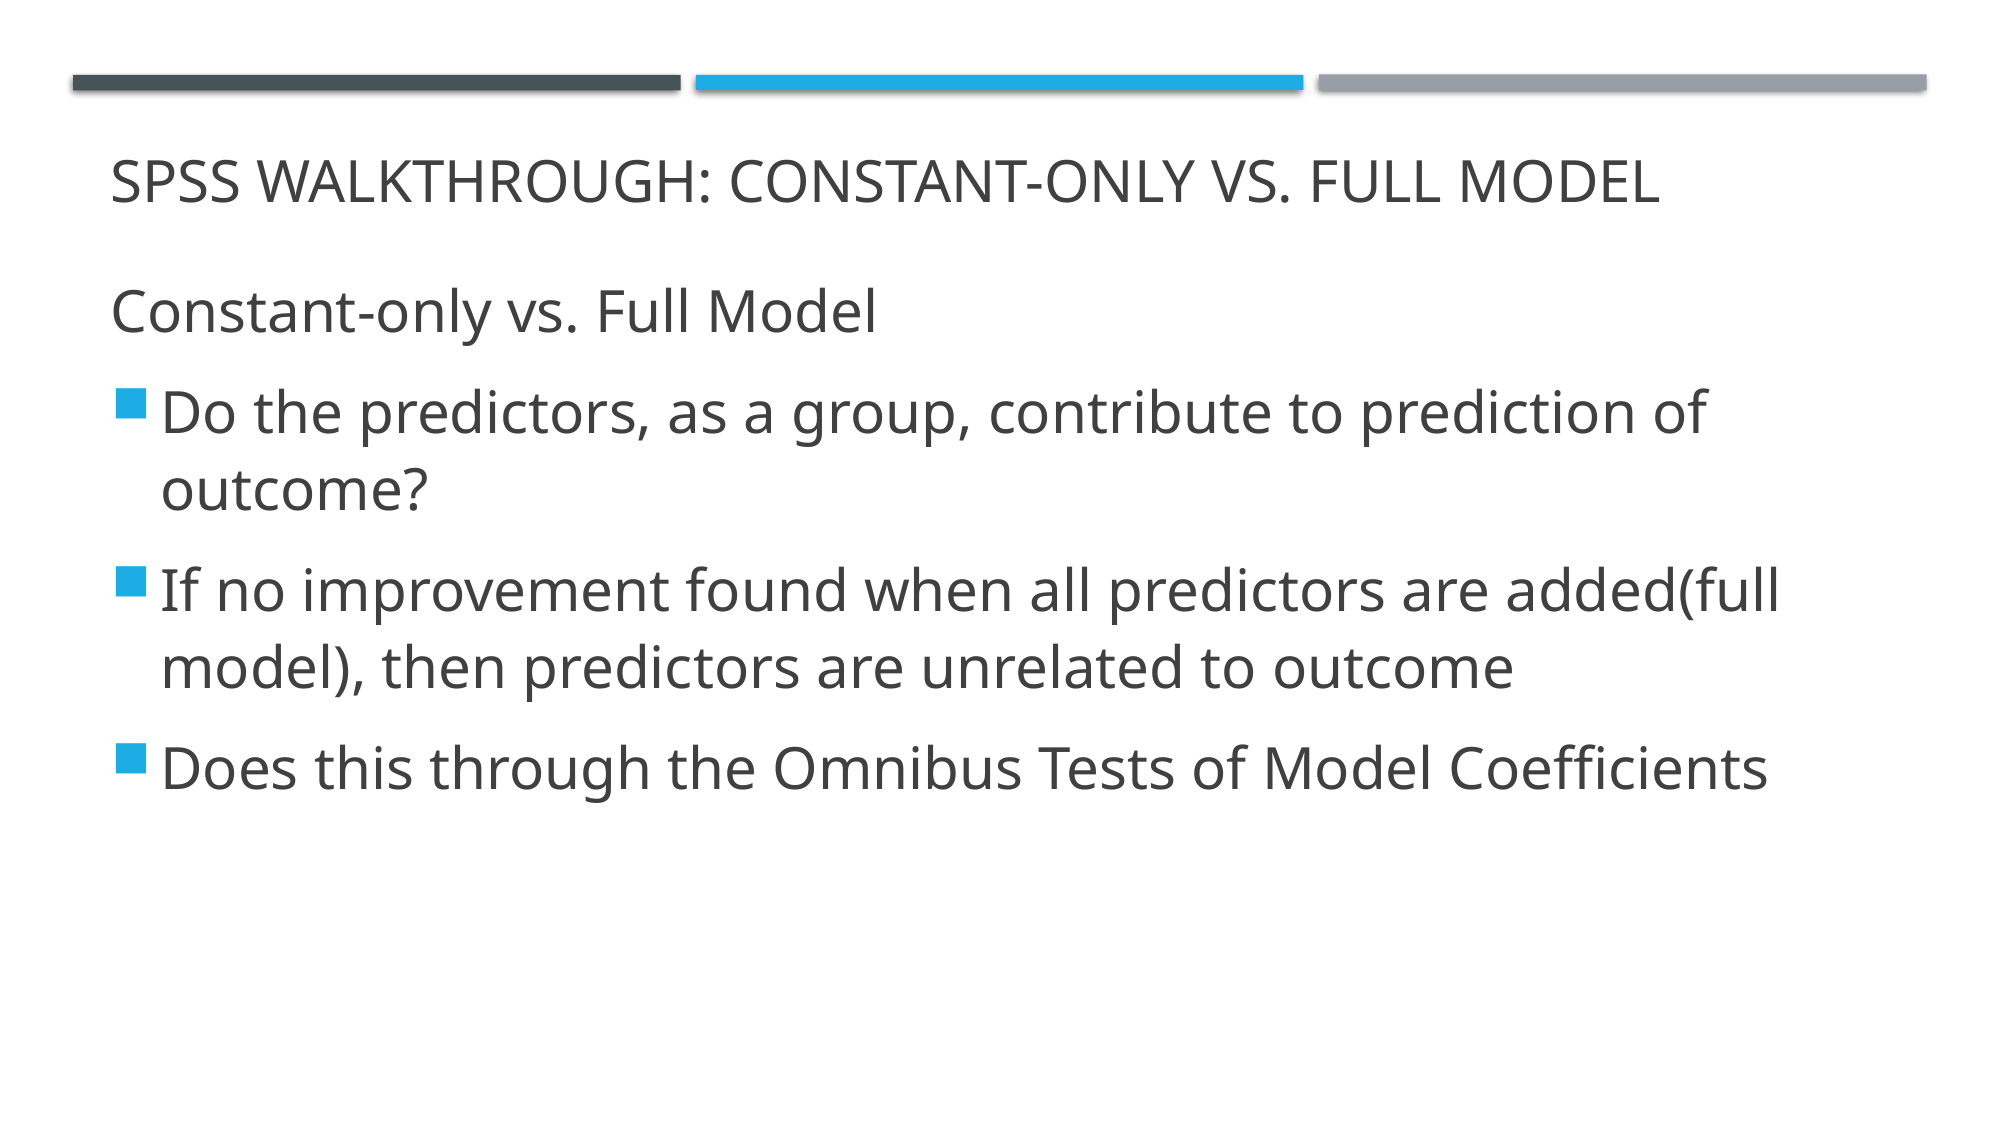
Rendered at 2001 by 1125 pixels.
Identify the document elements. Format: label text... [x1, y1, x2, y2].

list Constant-only vs. Full Model Do the predictors, as a group, contribute to prediction of outcome? If no improvement found when all predictors are added(full model), then predictors are unrelated to outcome Does this through the Omnibus Tests of Model Coefficients [95, 260, 1940, 1070]
title SPSS WALKTHROUGH: Constant-only vs. Full Model [95, 115, 1905, 222]
